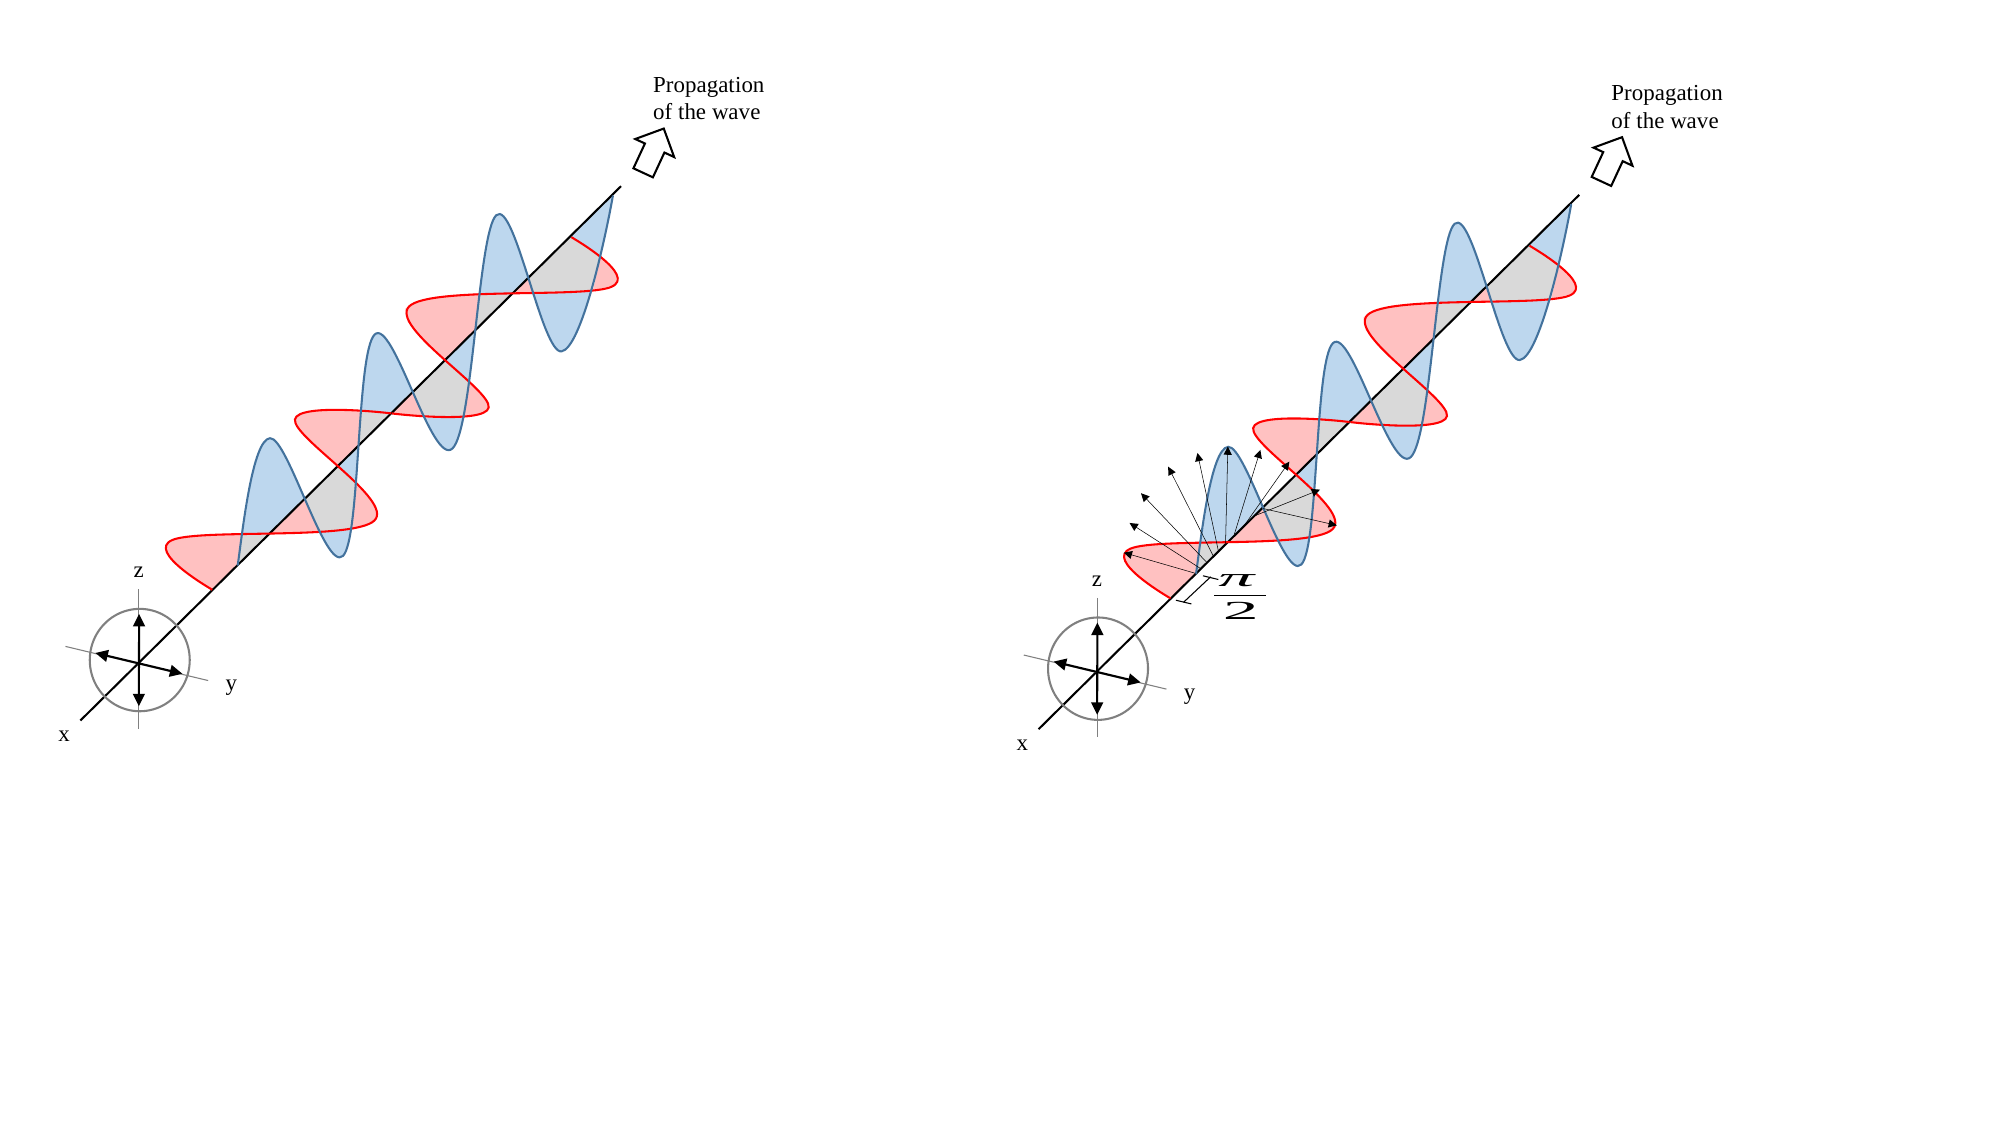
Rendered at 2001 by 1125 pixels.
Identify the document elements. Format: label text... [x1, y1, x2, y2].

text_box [1123, 446, 1337, 574]
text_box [65, 646, 138, 681]
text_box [140, 646, 209, 681]
text_box [632, 132, 676, 179]
text_box Propagation of the wave [638, 61, 782, 132]
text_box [80, 186, 621, 721]
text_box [1001, 70, 1740, 763]
text_box x [43, 711, 85, 754]
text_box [95, 652, 183, 674]
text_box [1175, 563, 1270, 626]
